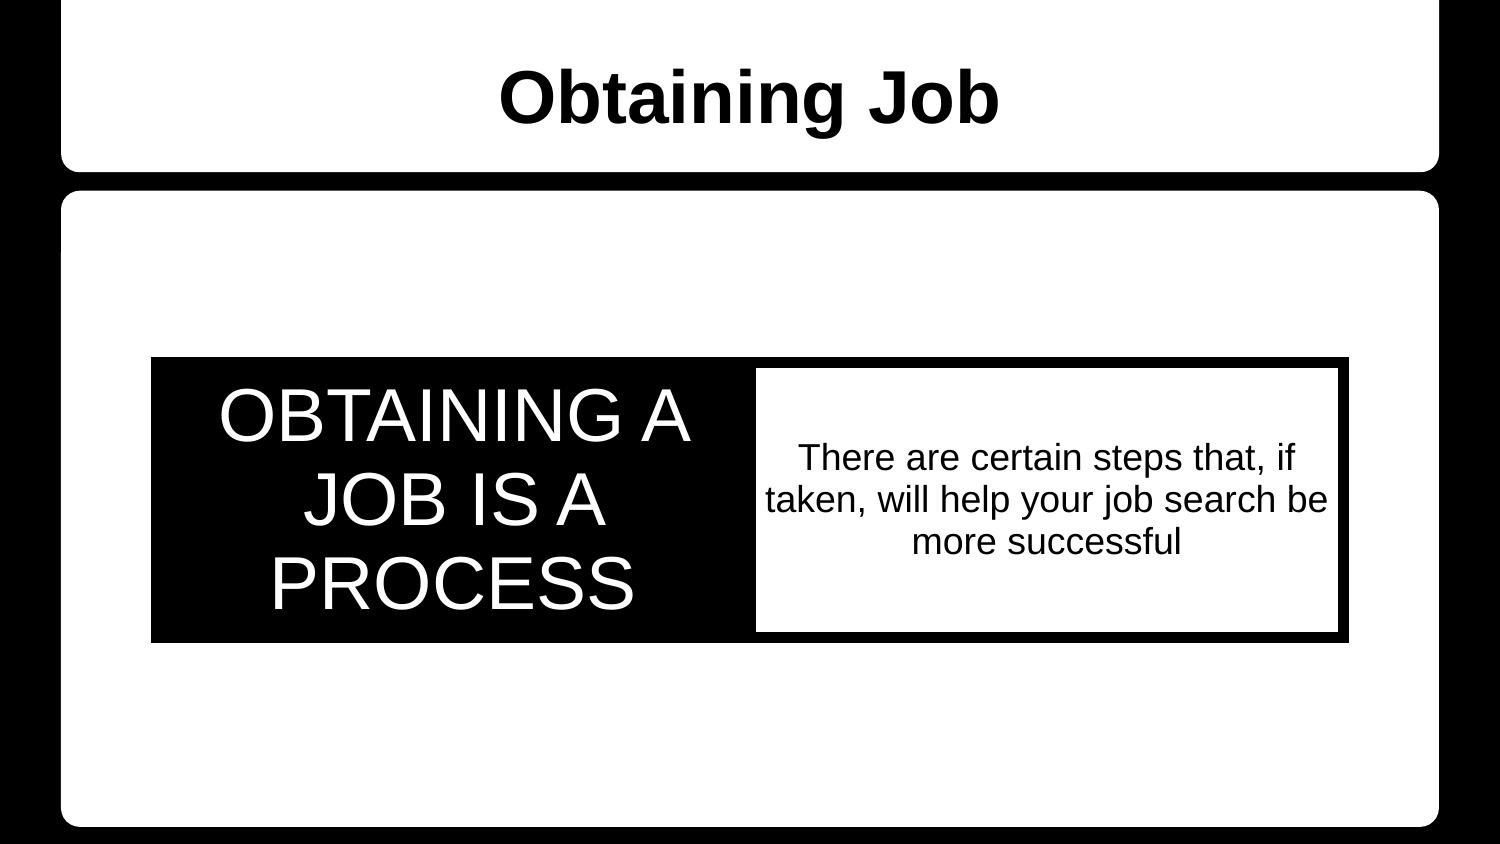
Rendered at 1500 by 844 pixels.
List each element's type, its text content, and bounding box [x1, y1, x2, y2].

table_header There are certain steps that, if taken, will help your job search be more successful [756, 368, 1338, 632]
title Obtaining Job [75, 22, 1425, 164]
table_header OBTAINING A JOB IS A PROCESS [162, 368, 744, 632]
